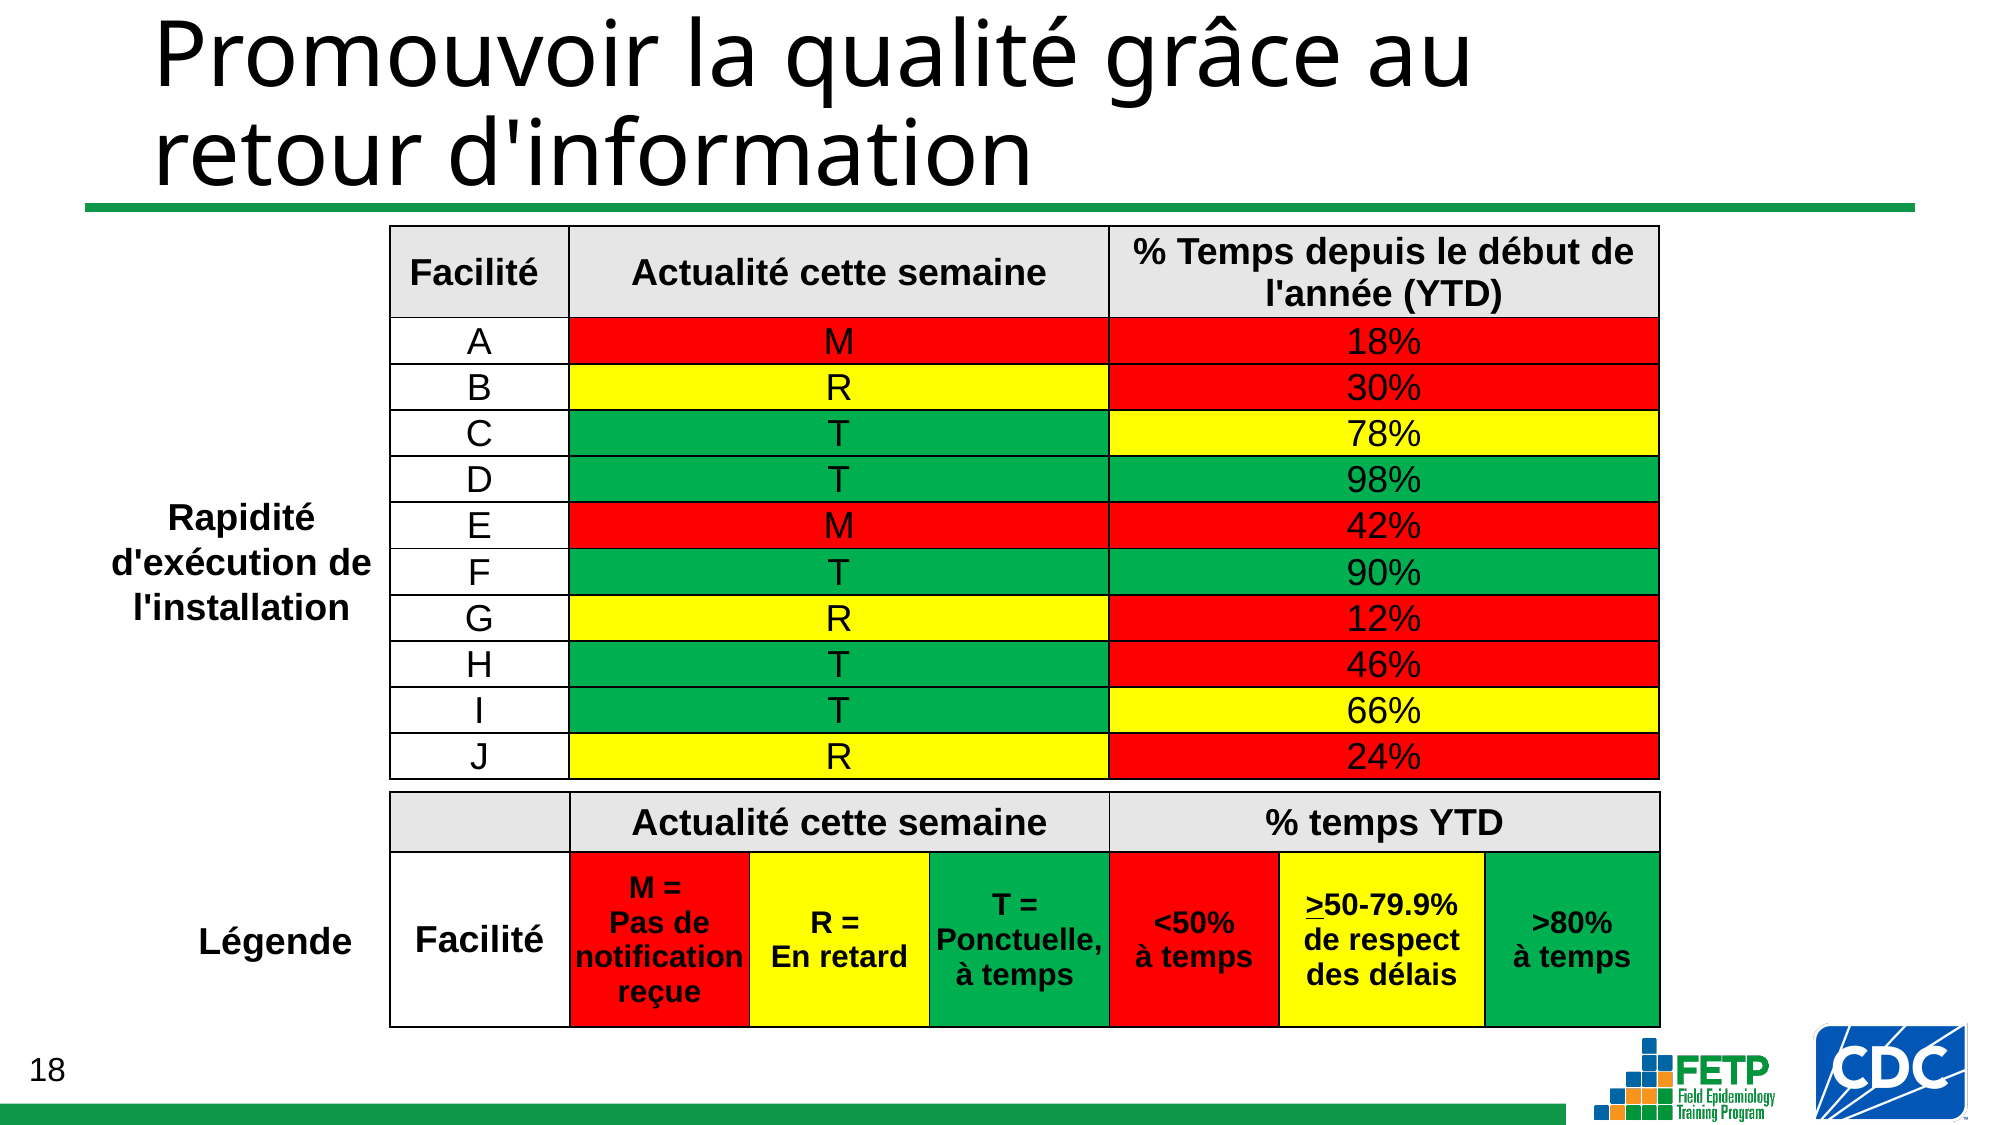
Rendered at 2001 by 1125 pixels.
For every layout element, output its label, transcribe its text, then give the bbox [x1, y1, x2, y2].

table_cell 42% [1110, 503, 1658, 548]
table_cell 12% [1110, 596, 1658, 640]
table_cell R = En retard [750, 853, 929, 1026]
picture [1594, 1038, 1775, 1122]
table_cell >80% à temps [1486, 853, 1659, 1026]
table_cell T [570, 642, 1108, 686]
table_cell 30% [1110, 365, 1658, 409]
table_cell C [391, 411, 568, 455]
table_cell >50-79.9% de respect des délais [1280, 853, 1484, 1026]
table_cell B [391, 365, 568, 409]
table_cell T [570, 549, 1108, 594]
table_cell 18% [1110, 318, 1658, 363]
table_header Actualité cette semaine [570, 227, 1108, 317]
table_header % temps YTD [1110, 793, 1659, 851]
table_cell F [391, 549, 568, 594]
table_cell R [570, 365, 1108, 409]
table_cell M [570, 318, 1108, 363]
table_cell <50% à temps [1110, 853, 1278, 1026]
table_cell 78% [1110, 411, 1658, 455]
table_header Actualité cette semaine [571, 793, 1109, 851]
table_header Facilité [391, 227, 568, 317]
picture [1813, 1023, 1968, 1122]
table_cell I [391, 688, 568, 732]
table_cell T [570, 411, 1108, 455]
table_cell Facilité [391, 853, 569, 1026]
table_cell R [570, 596, 1108, 640]
table_cell A [391, 318, 568, 363]
table_cell G [391, 596, 568, 640]
table_cell T [570, 457, 1108, 501]
table_header % Temps depuis le début de l'année (YTD) [1110, 227, 1658, 317]
table_header [391, 793, 569, 851]
table_cell 24% [1110, 734, 1658, 778]
table_cell E [391, 503, 568, 548]
table_cell M = Pas de notification reçue [571, 853, 749, 1026]
text_box Légende [162, 909, 388, 971]
table_cell D [391, 457, 568, 501]
table_cell H [391, 642, 568, 686]
table_cell T [570, 688, 1108, 732]
table_cell T = Ponctuelle, à temps [930, 853, 1109, 1026]
table_cell R [570, 734, 1108, 778]
table_cell 66% [1110, 688, 1658, 732]
table_cell 90% [1110, 549, 1658, 594]
table_cell M [570, 503, 1108, 548]
table_cell 98% [1110, 457, 1658, 501]
table_cell J [391, 734, 568, 778]
table_cell 46% [1110, 642, 1658, 686]
title Promouvoir la qualité grâce au retour d'information [137, 0, 1863, 207]
text_box Rapidité d'exécution de l'installation [94, 487, 389, 634]
